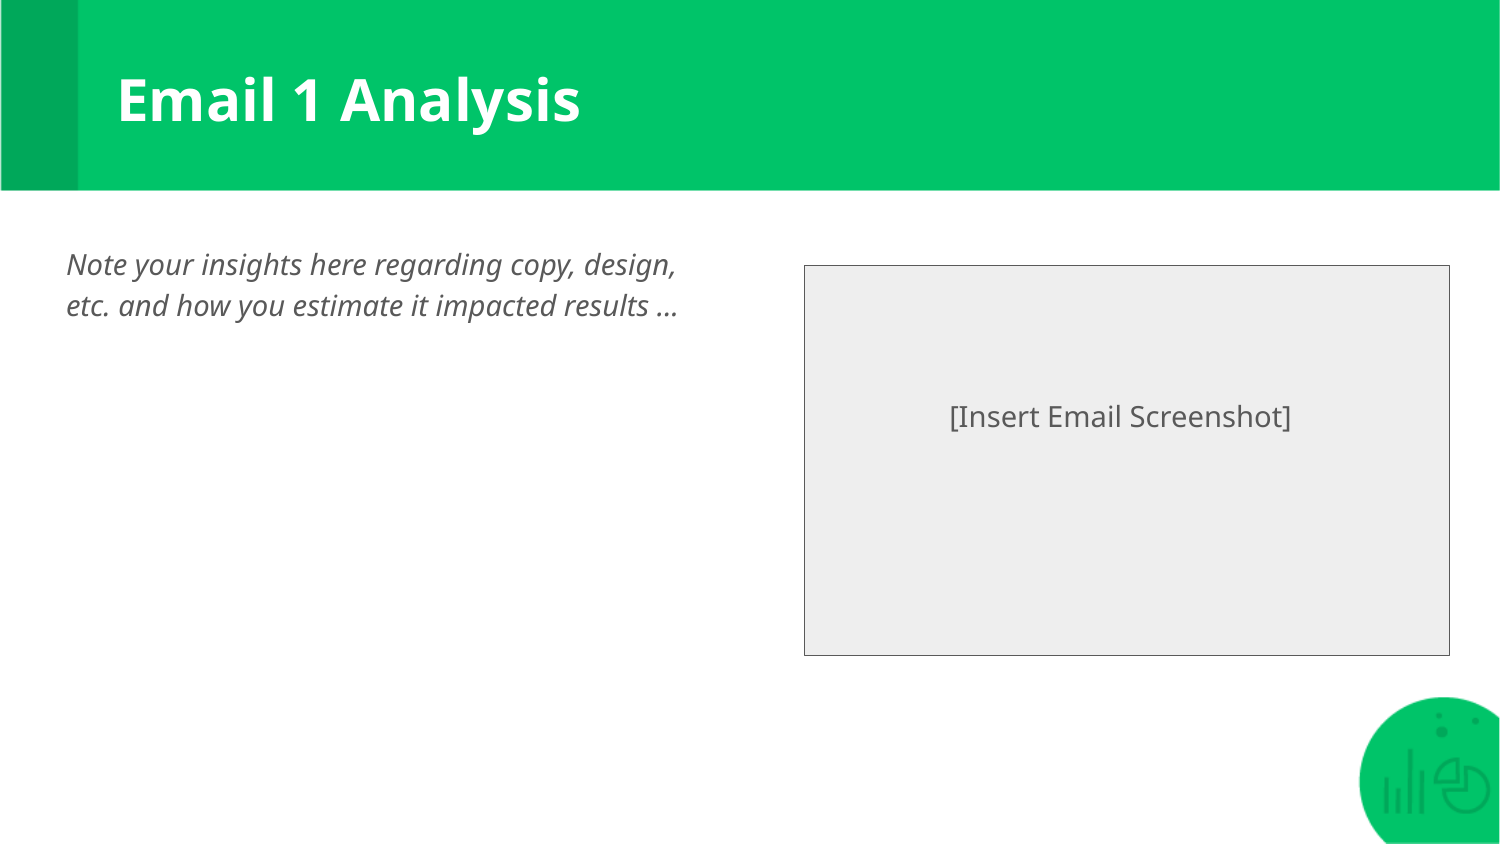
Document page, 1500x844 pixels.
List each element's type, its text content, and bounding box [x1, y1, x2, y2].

title Email 1 Analysis [101, 48, 1499, 142]
list [Insert Email Screenshot] [792, 378, 1449, 504]
list Note your insights here regarding copy, design, etc. and how you estimate it impacted results ... [51, 226, 708, 787]
text_box [804, 265, 1450, 656]
picture [0, 0, 1500, 844]
